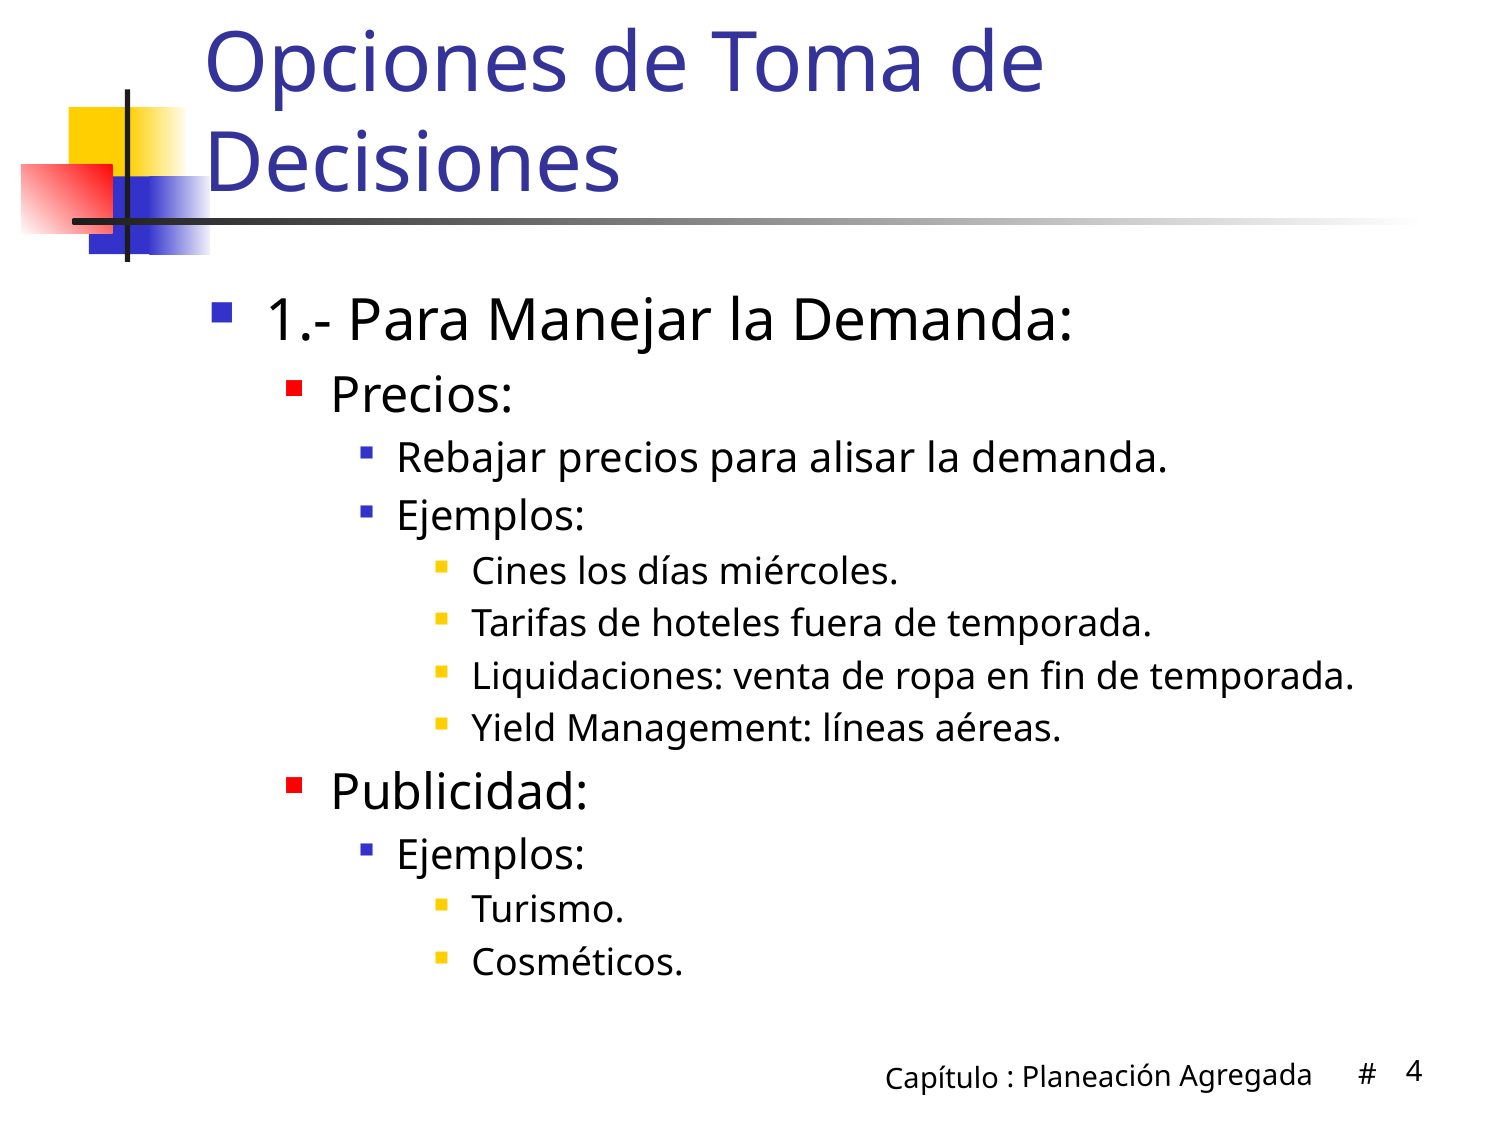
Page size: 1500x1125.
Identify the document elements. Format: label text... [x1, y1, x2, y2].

footer Capítulo : Planeación Agregada # [836, 1028, 1427, 1109]
title Opciones de Toma de Decisiones [188, 27, 1468, 216]
slide_number 4 [1124, 1024, 1438, 1101]
list 1.- Para Manejar la Demanda: Precios: Rebajar precios para alisar la demanda. Ejemplos: Cines los días miércoles. Tarifas de hoteles fuera de temporada. Liquidaciones: venta de ropa en fin de temporada. Yield Management: líneas aéreas. Publicidad: Ejemplos: Turismo. Cosméticos. [193, 274, 1470, 1007]
